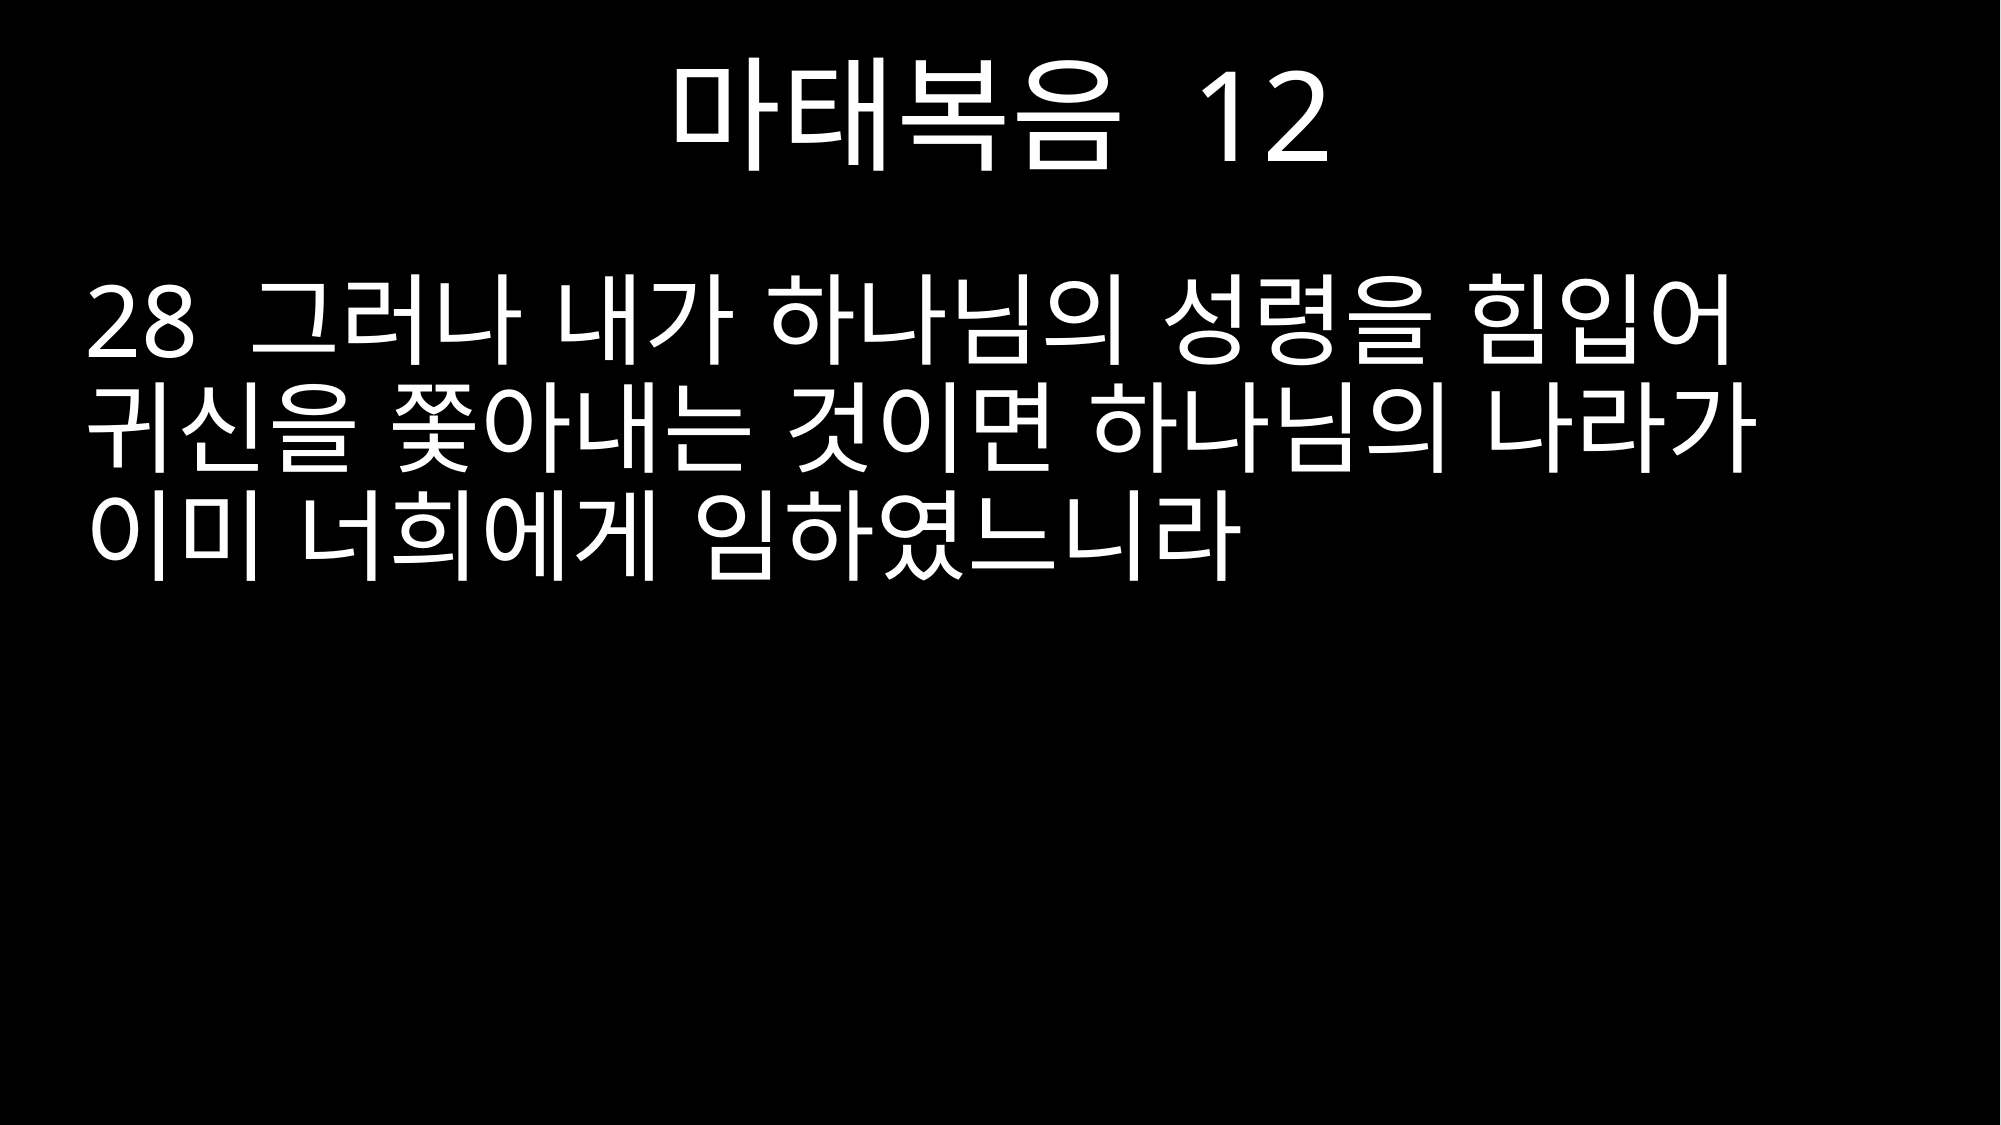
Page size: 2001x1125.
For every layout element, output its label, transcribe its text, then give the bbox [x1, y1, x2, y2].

footer 마태복음 12 [0, 32, 2000, 192]
picture [0, 0, 2001, 1125]
list 28 그러나 내가 하나님의 성령을 힘입어 귀신을 쫓아내는 것이면 하나님의 나라가 이미 너희에게 임하였느니라 [69, 263, 1953, 423]
